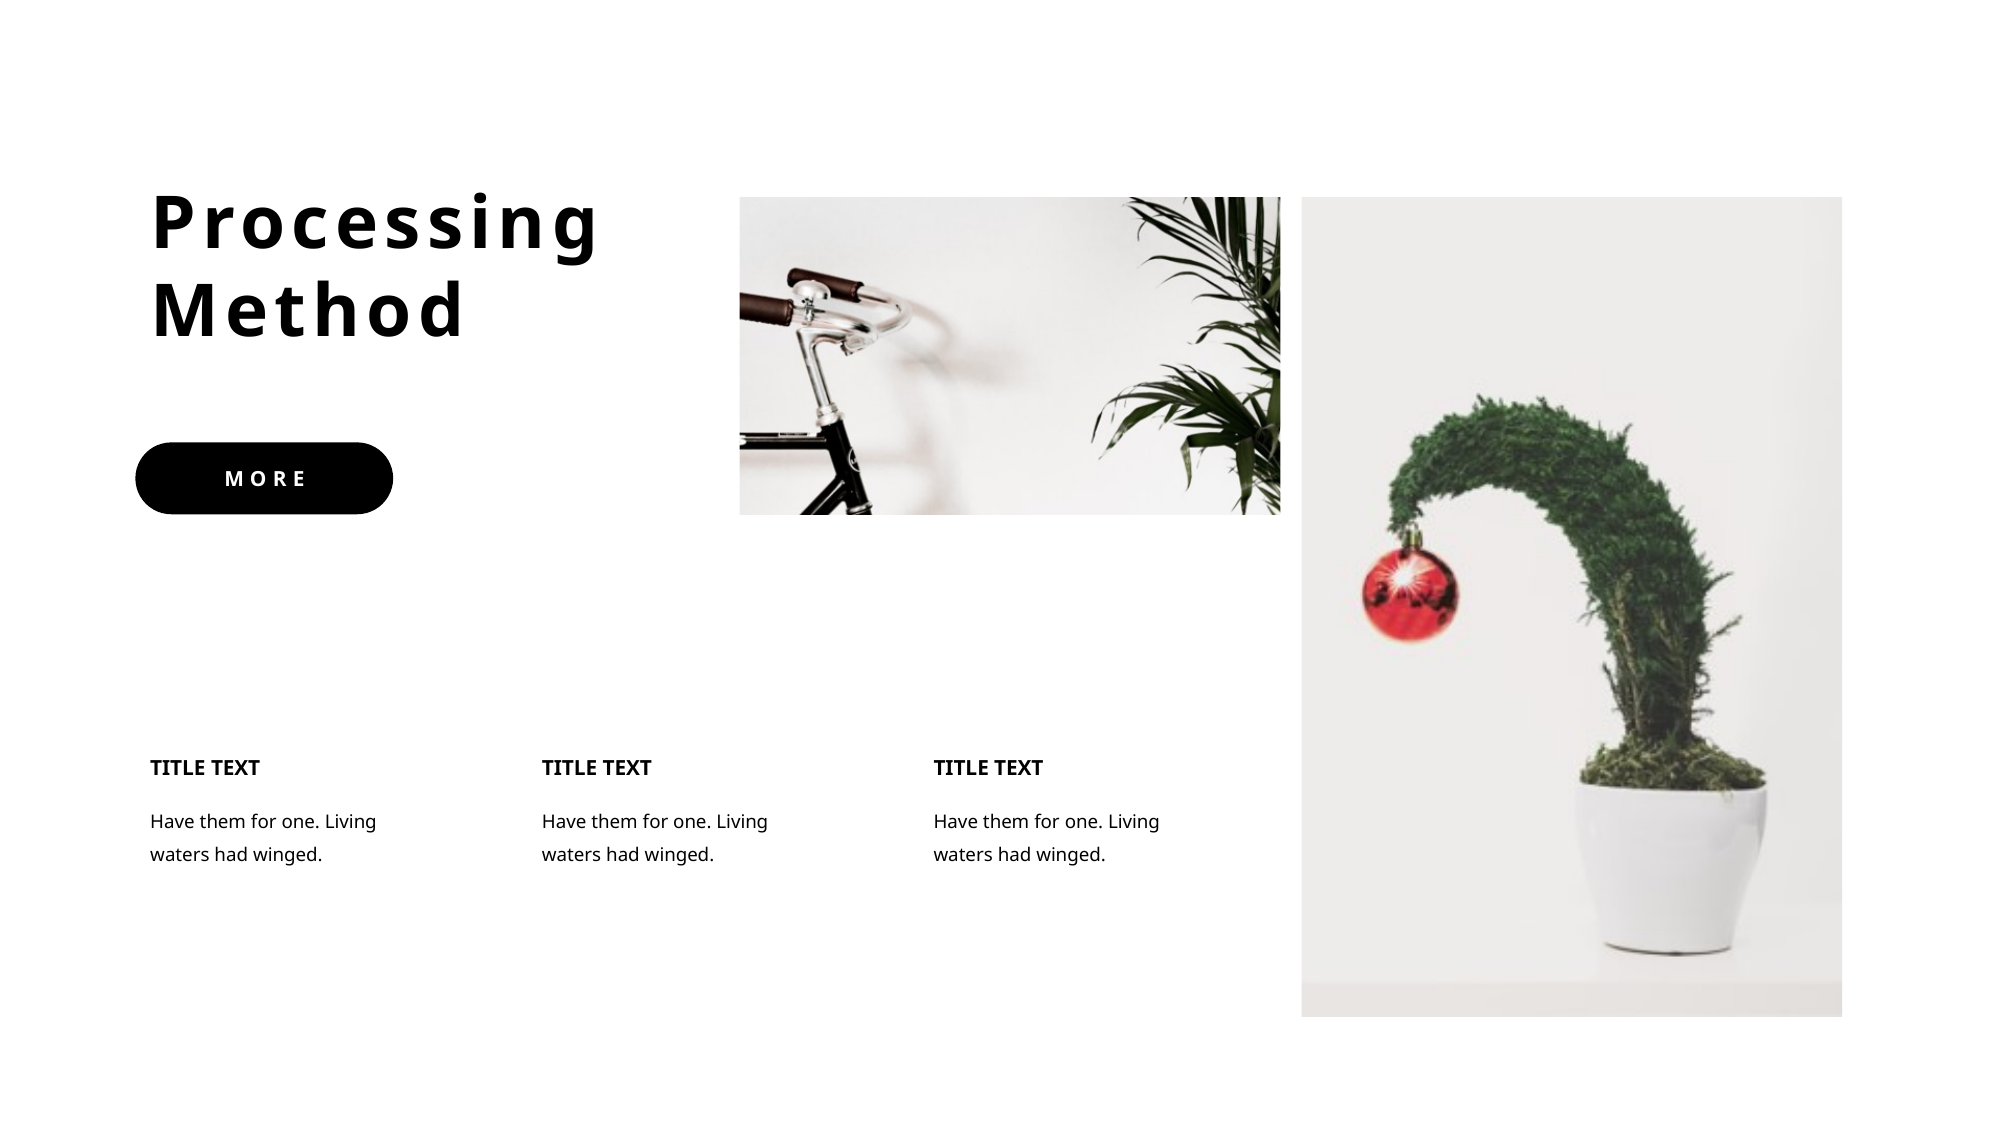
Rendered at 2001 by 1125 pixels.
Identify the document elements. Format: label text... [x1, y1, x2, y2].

picture [739, 197, 1281, 515]
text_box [527, 747, 801, 871]
text_box Processing Method [135, 168, 677, 358]
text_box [135, 747, 409, 871]
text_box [135, 442, 394, 515]
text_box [918, 747, 1193, 871]
picture [1301, 197, 1843, 1017]
